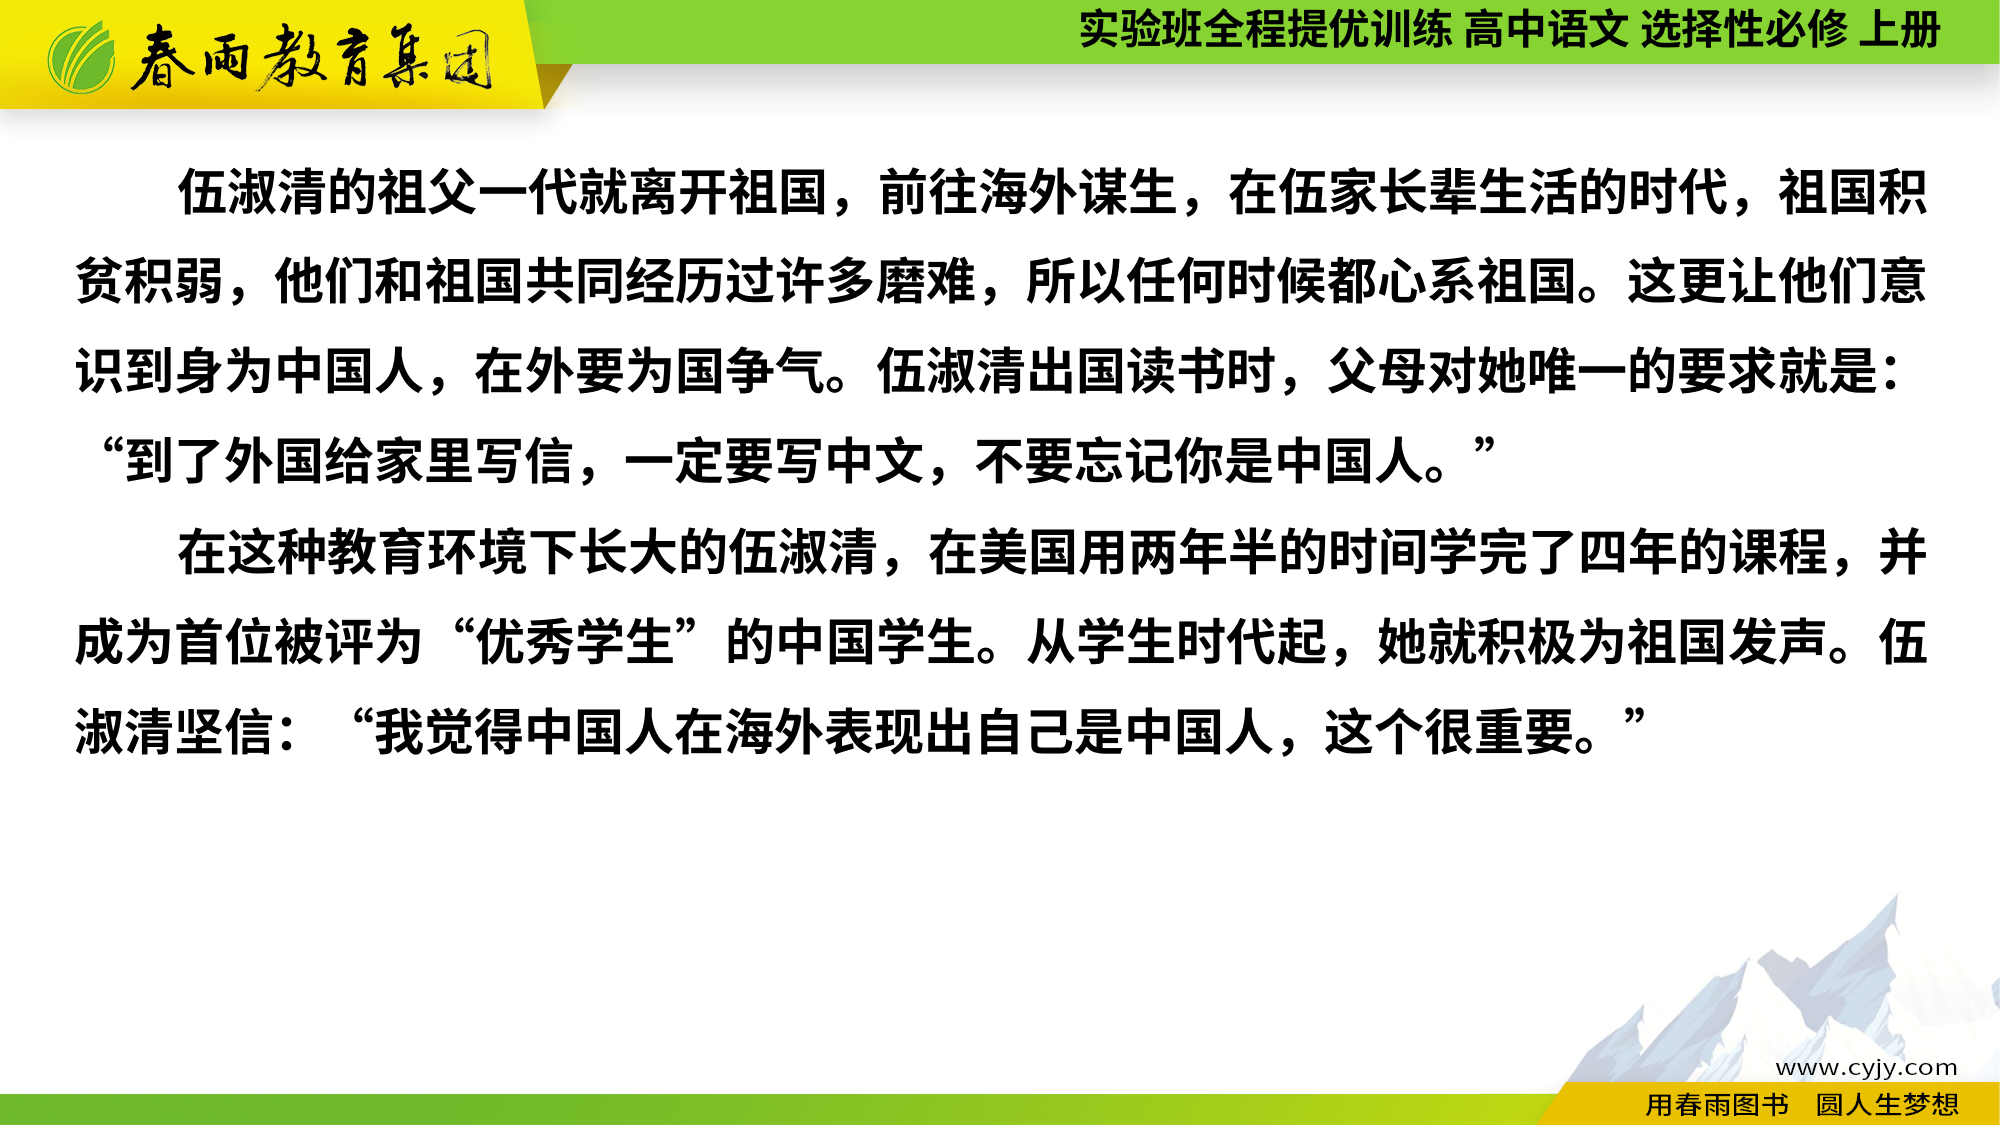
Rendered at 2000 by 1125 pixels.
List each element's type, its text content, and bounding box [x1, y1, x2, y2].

picture [0, 0, 2000, 1125]
list 伍淑清的祖父一代就离开祖国，前往海外谋生，在伍家长辈生活的时代，祖国积贫积弱，他们和祖国共同经历过许多磨难，所以任何时候都心系祖国。这更让他们意识到身为中国人，在外要为国争气。伍淑清出国读书时，父母对她唯一的要求就是：“到了外国给家里写信，一定要写中文，不要忘记你是中国人。” 在这种教育环境下长大的伍淑清，在美国用两年半的时间学完了四年的课程，并成为首位被评为“优秀学生”的中国学生。从学生时代起，她就积极为祖国发声。伍淑清坚信：“我觉得中国人在海外表现出自己是中国人，这个很重要。” [59, 122, 1944, 774]
